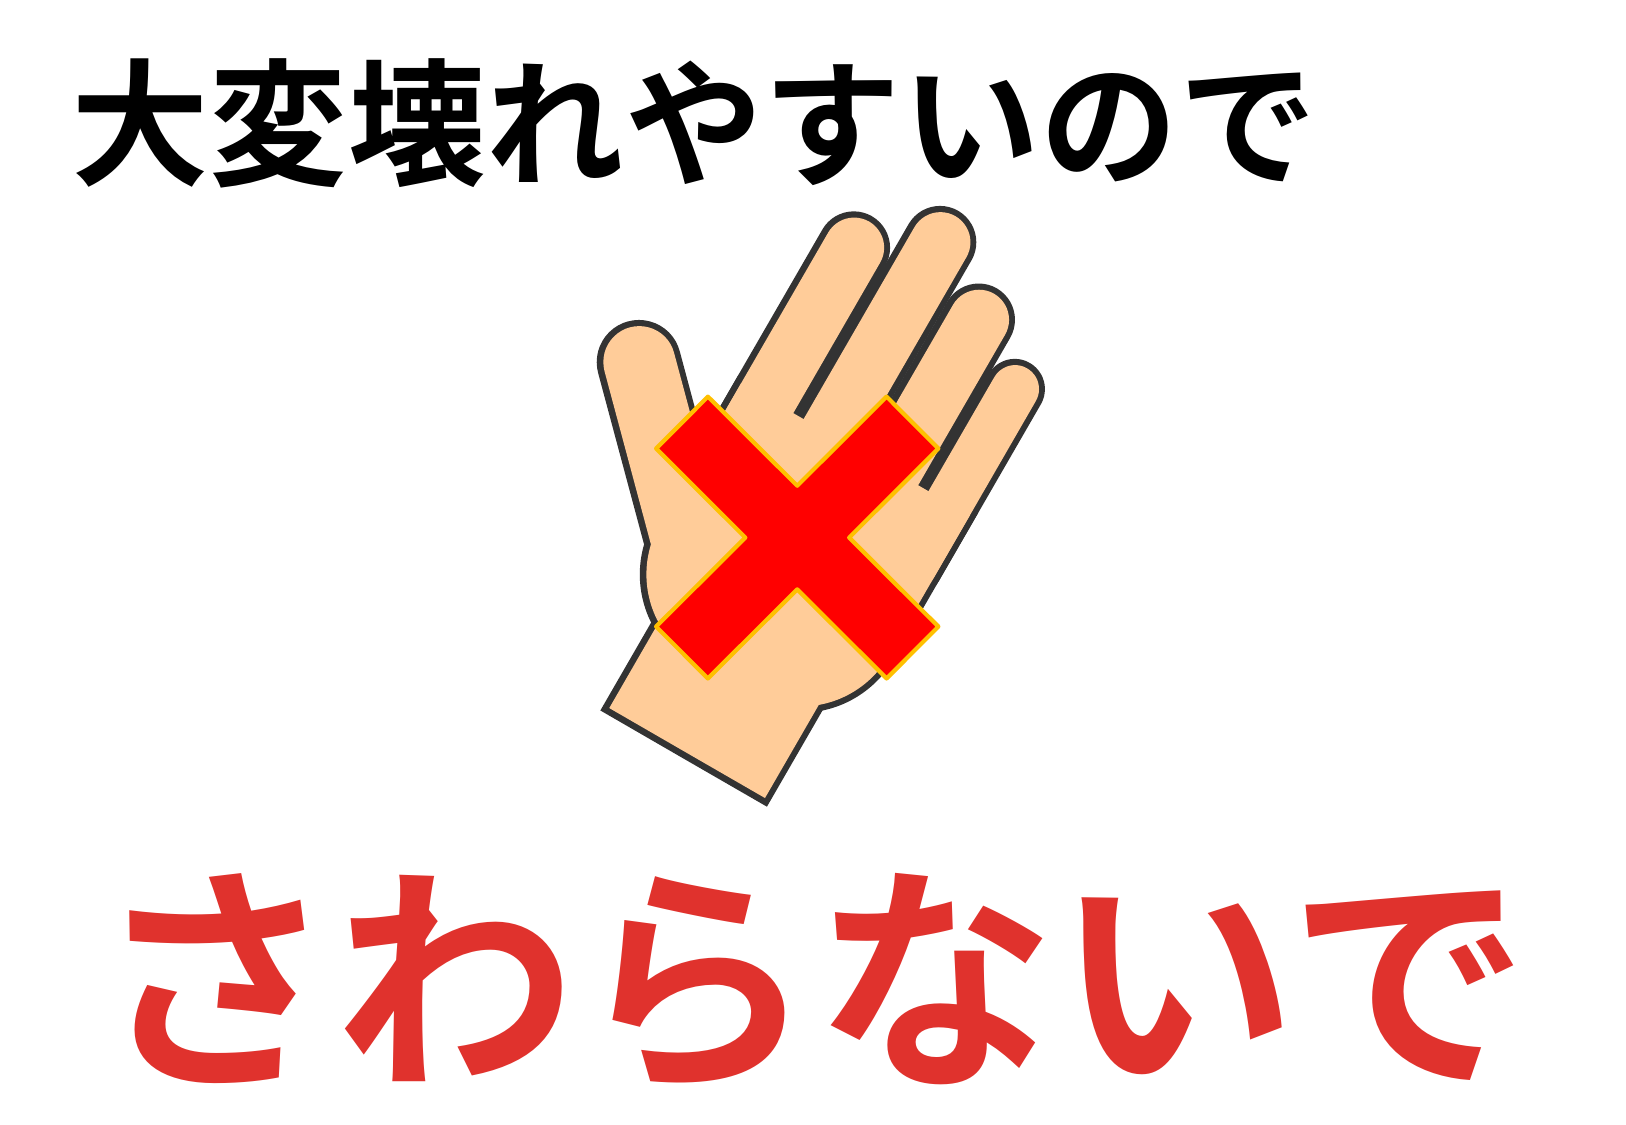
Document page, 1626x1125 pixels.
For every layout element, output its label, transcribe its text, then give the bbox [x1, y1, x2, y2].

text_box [575, 175, 1020, 776]
text_box 大変壊れやすいので [56, 30, 1581, 211]
text_box さわらないで [0, 822, 1625, 1125]
